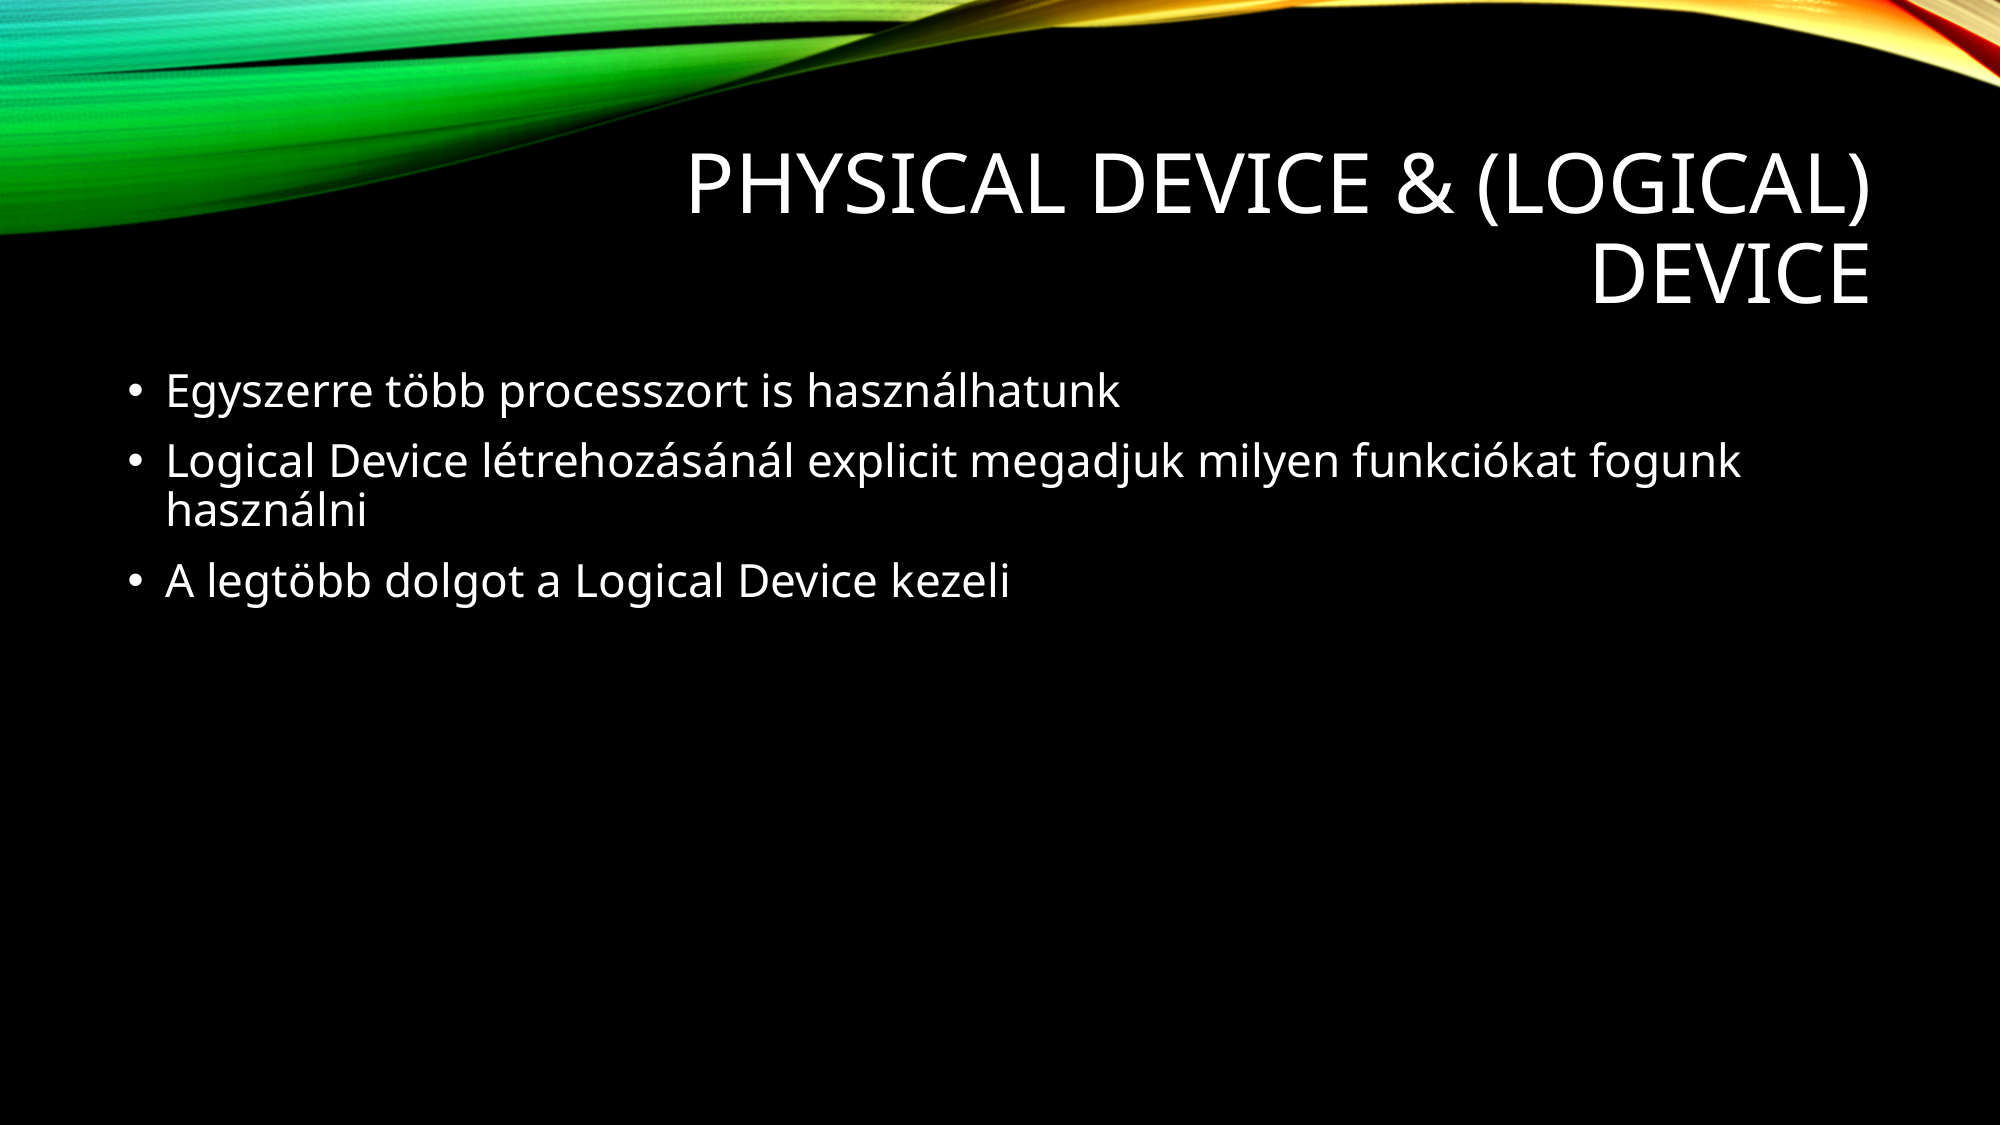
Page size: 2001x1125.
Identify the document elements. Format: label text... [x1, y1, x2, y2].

picture [0, 0, 2000, 237]
list Egyszerre több processzort is használhatunk Logical Device létrehozásánál explicit megadjuk milyen funkciókat fogunk használni A legtöbb dolgot a Logical Device kezeli [112, 360, 1888, 1021]
title Physical Device & (Logical) Device [474, 125, 1888, 338]
